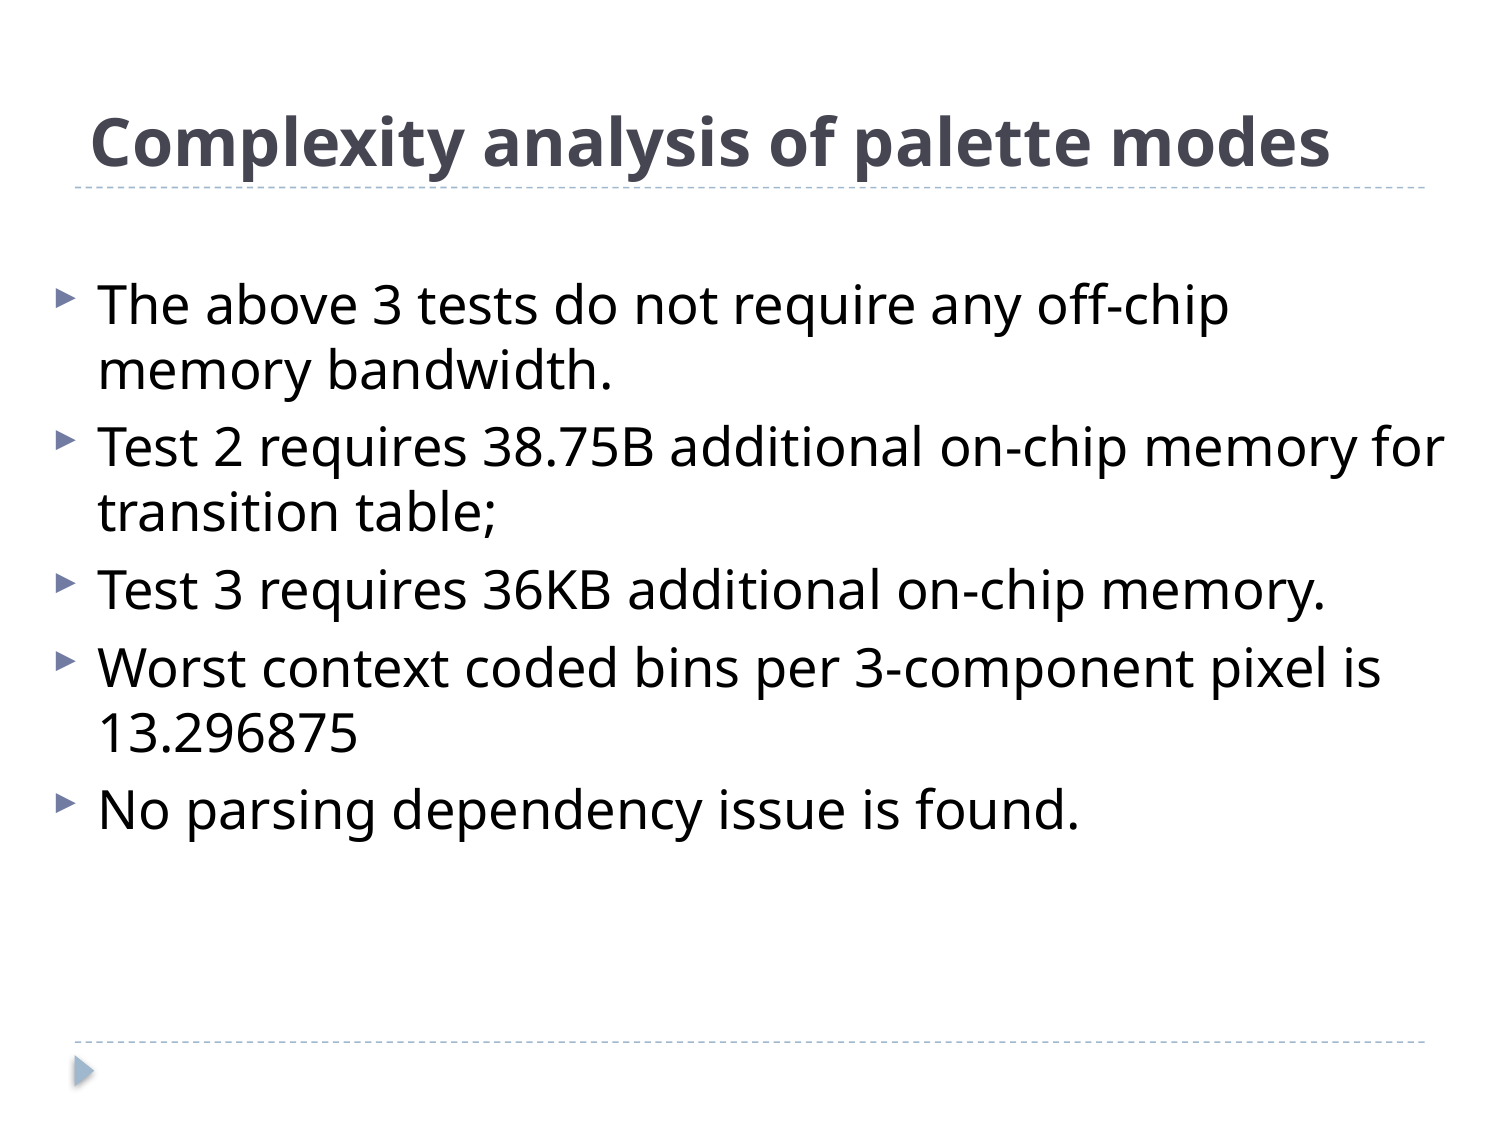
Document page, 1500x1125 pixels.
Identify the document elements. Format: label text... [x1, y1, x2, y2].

title Complexity analysis of palette modes [75, 24, 1425, 188]
list The above 3 tests do not require any off-chip memory bandwidth. Test 2 requires 38.75B additional on-chip memory for transition table; Test 3 requires 36KB additional on-chip memory. Worst context coded bins per 3-component pixel is 13.296875 No parsing dependency issue is found. [37, 262, 1475, 1005]
